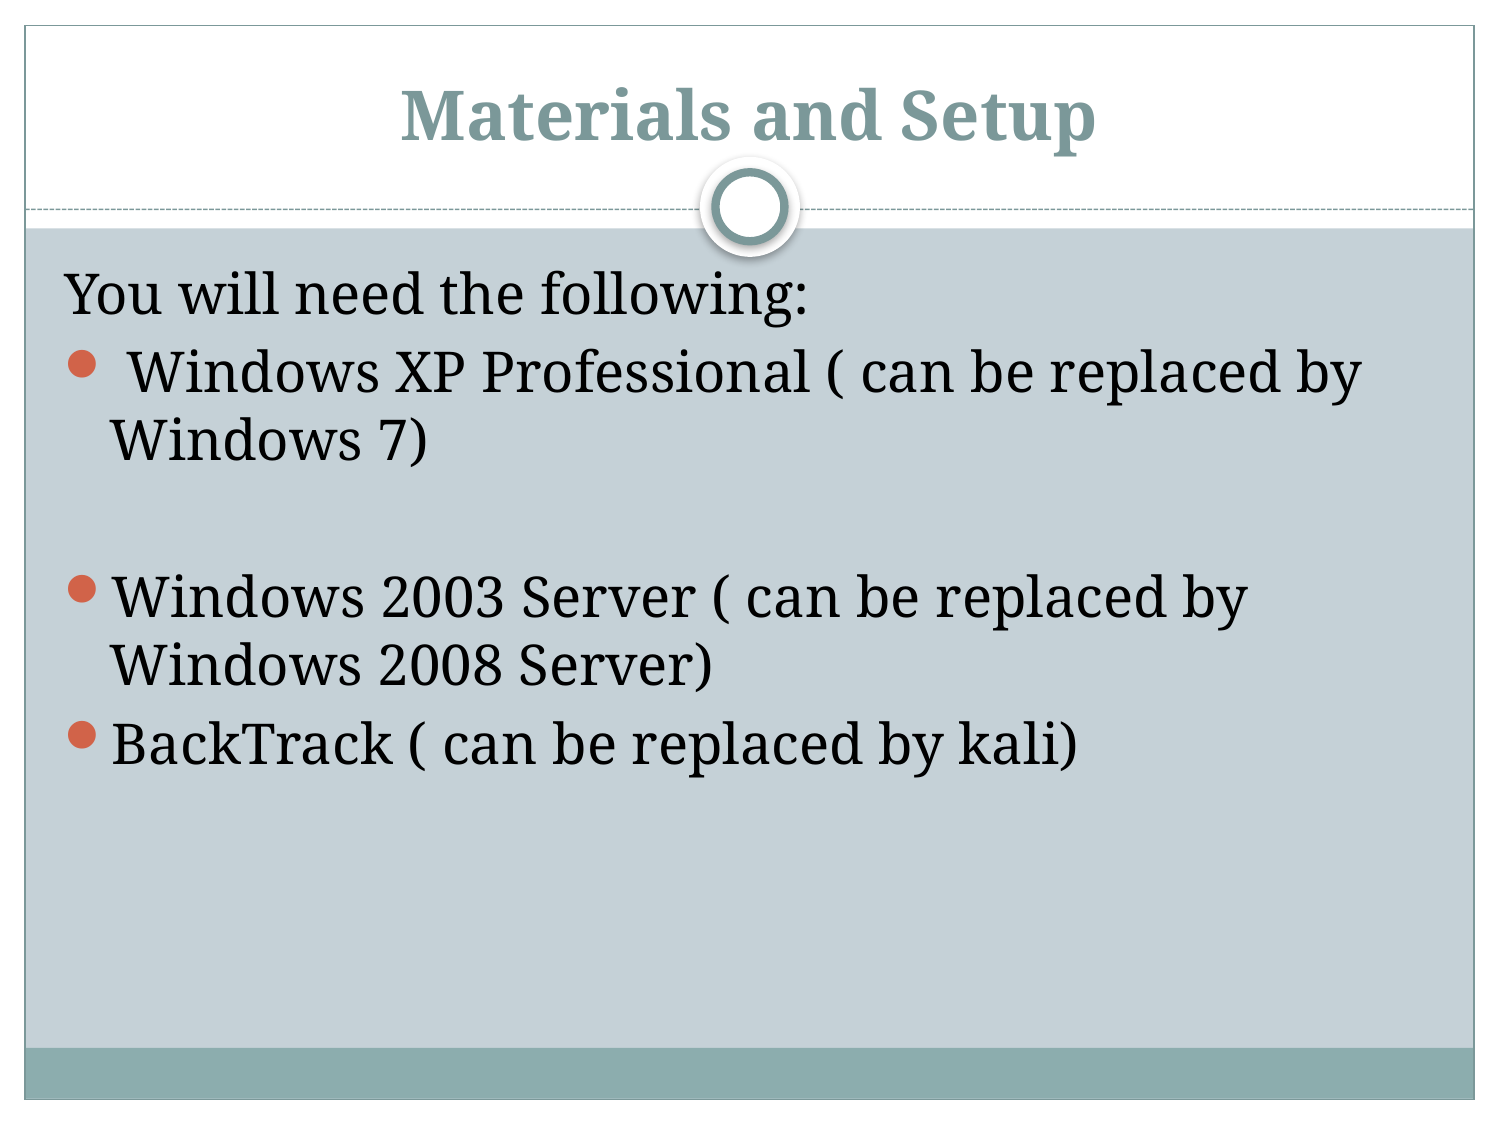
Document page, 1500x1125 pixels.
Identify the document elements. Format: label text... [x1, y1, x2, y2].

title Materials and Setup [49, 37, 1450, 162]
list You will need the following: Windows XP Professional ( can be replaced by Windows 7) Windows 2003 Server ( can be replaced by Windows 2008 Server) BackTrack ( can be replaced by kali) [49, 250, 1445, 1001]
